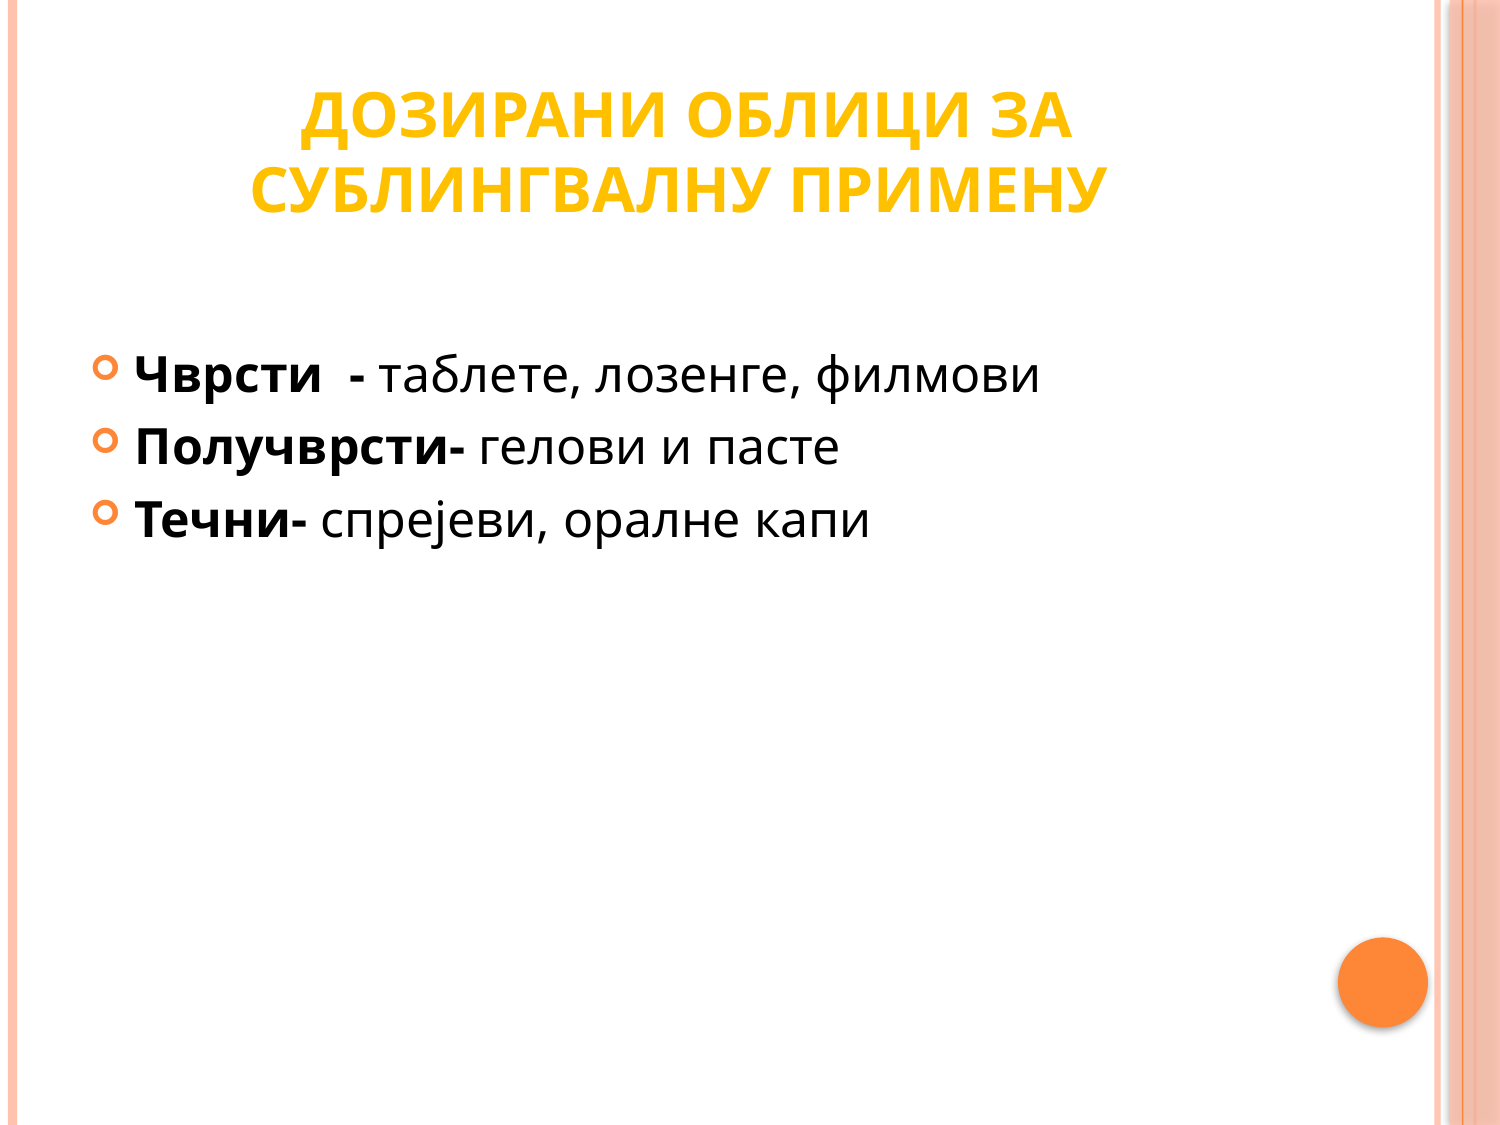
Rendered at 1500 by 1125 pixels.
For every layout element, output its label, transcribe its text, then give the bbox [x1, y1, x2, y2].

list Чврсти - таблете, лозенге, филмови Получврсти- гелови и пасте Течни- спрејеви, оралне капи [75, 262, 1300, 1062]
title Дозирани облици за сублингвалну примену [75, 45, 1300, 233]
